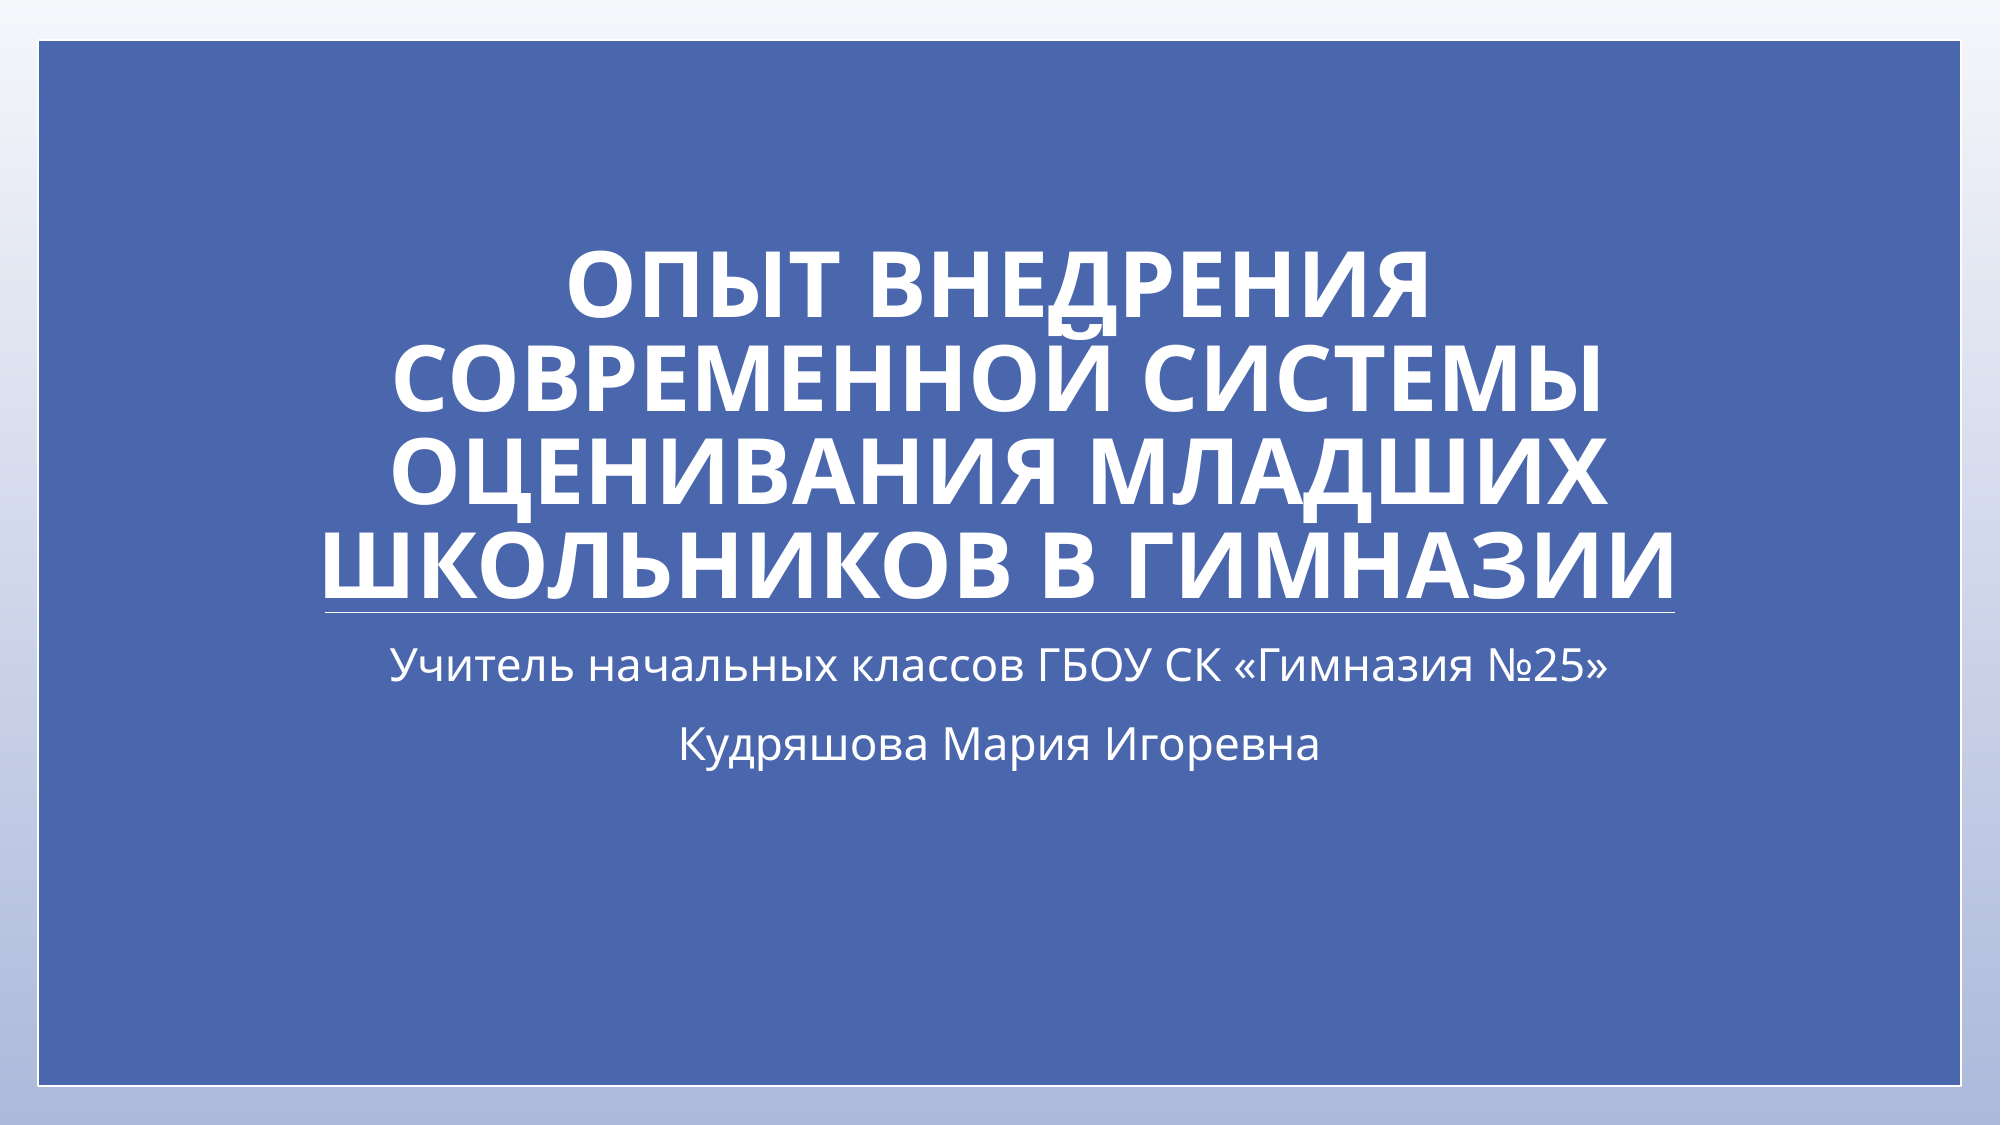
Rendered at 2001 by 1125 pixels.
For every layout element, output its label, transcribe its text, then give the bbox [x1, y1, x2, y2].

title Опыт внедрения современной системы оценивания младших школьников в гимназии [182, 144, 1818, 625]
subtitle Учитель начальных классов ГБОУ СК «Гимназия №25» Кудряшова Мария Игоревна [280, 634, 1719, 863]
